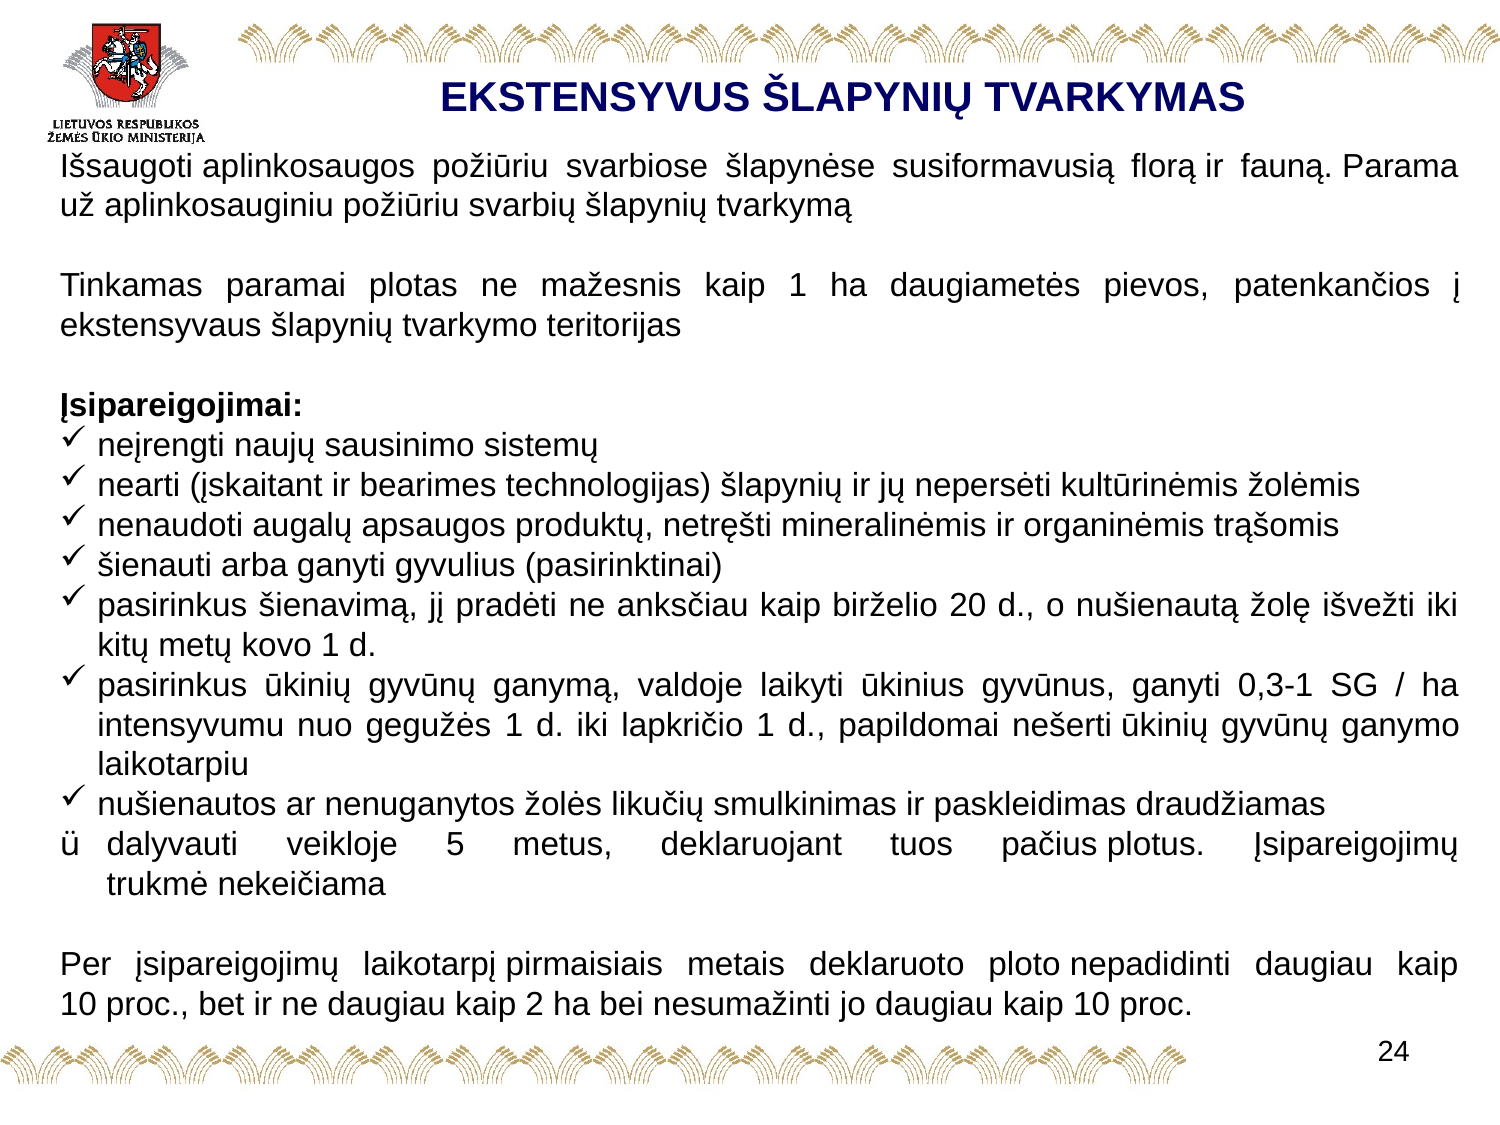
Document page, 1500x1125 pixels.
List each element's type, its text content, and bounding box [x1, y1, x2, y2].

text_box EKSTENSYVUS ŠLAPYNIŲ TVARKYMAS [186, 62, 1500, 128]
picture [0, 0, 1500, 1125]
text_box Išsaugoti aplinkosaugos požiūriu svarbiose šlapynėse susiformavusią florą ir fauną. Parama už aplinkosauginiu požiūriu svarbių šlapynių tvarkymą Tinkamas paramai plotas ne mažesnis kaip 1 ha daugiametės pievos, patenkančios į ekstensyvaus šlapynių tvarkymo teritorijas Įsipareigojimai: neįrengti naujų sausinimo sistemų nearti (įskaitant ir bearimes technologijas) šlapynių ir jų nepersėti kultūrinėmis žolėmis nenaudoti augalų apsaugos produktų, netręšti mineralinėmis ir organinėmis trąšomis šienauti arba ganyti gyvulius (pasirinktinai) pasirinkus šienavimą, jį pradėti ne anksčiau kaip birželio 20 d., o nušienautą žolę išvežti iki kitų metų kovo 1 d. pasirinkus ūkinių gyvūnų ganymą, valdoje laikyti ūkinius gyvūnus, ganyti 0,3-1 SG / ha intensyvumu nuo gegužės 1 d. iki lapkričio 1 d., papildomai nešerti ūkinių gyvūnų ganymo laikotarpiu nušienautos ar nenuganytos žolės likučių smulkinimas ir paskleidimas draudžiamas dalyvauti veikloje 5 metus, deklaruojant tuos pačius plotus. Įsipareigojimų trukmė nekeičiama Per įsipareigojimų laikotarpį pirmaisiais metais deklaruoto ploto nepadidinti daugiau kaip 10 proc., bet ir ne daugiau kaip 2 ha bei nesumažinti jo daugiau kaip 10 proc. [44, 136, 1476, 1030]
slide_number 24 [1074, 1024, 1426, 1103]
